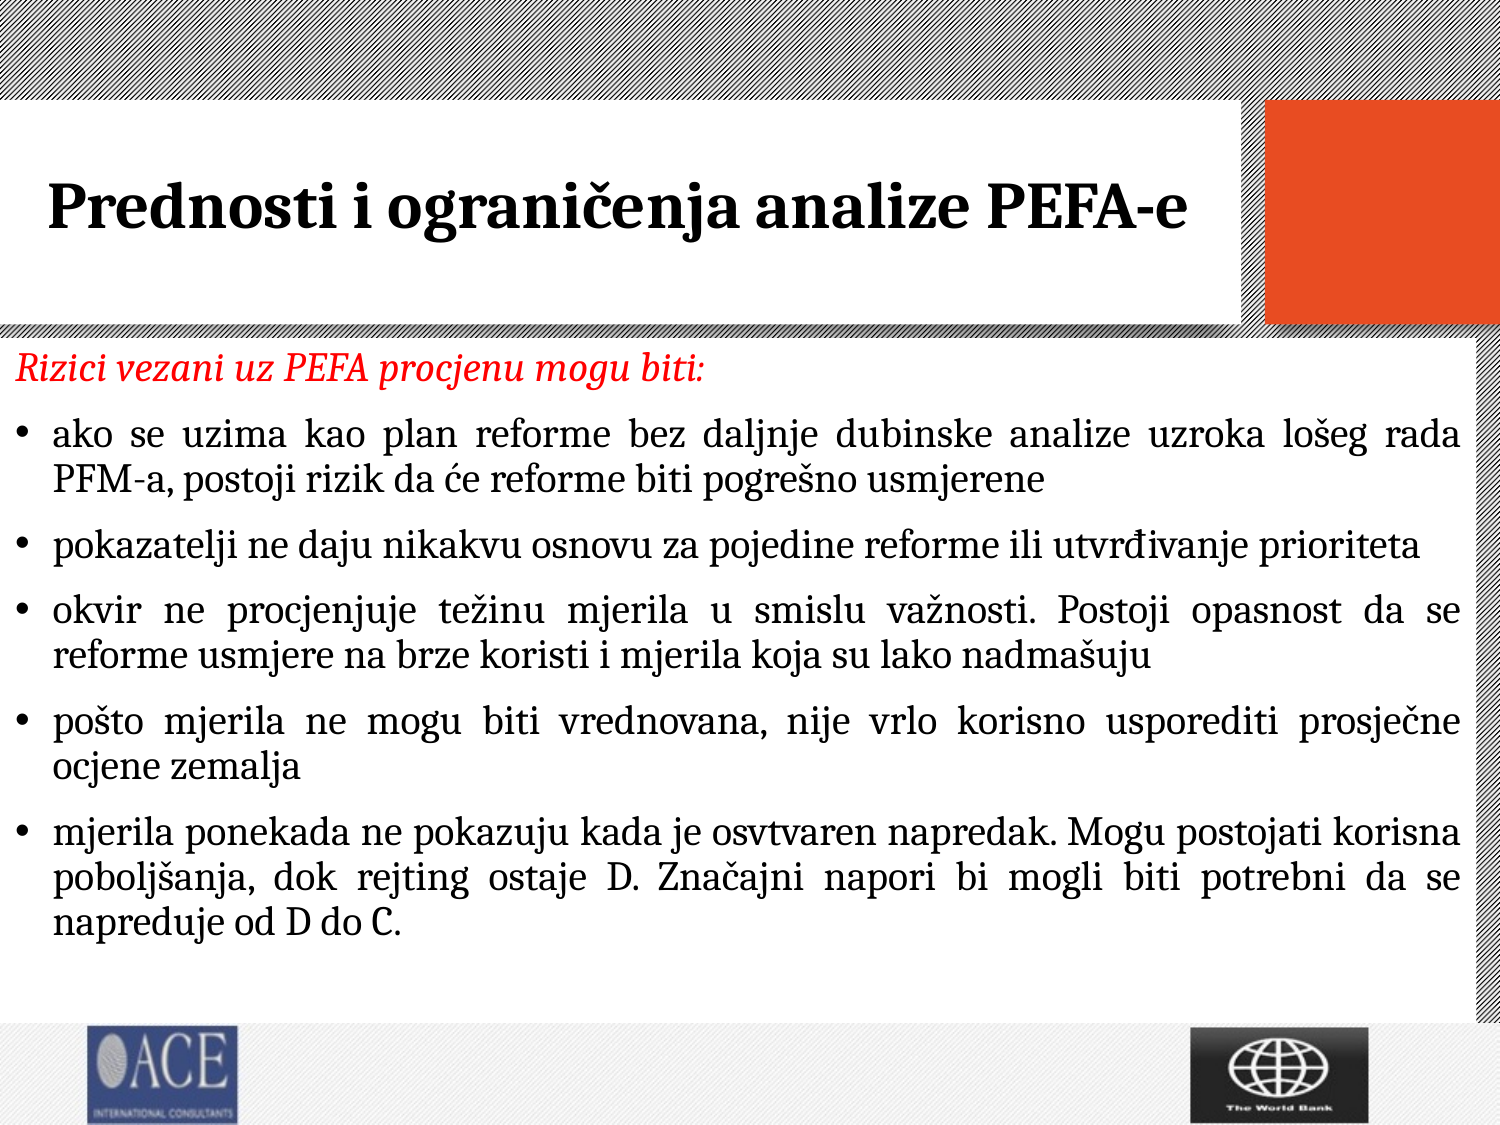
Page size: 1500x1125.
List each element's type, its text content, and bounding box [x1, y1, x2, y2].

list Rizici vezani uz PEFA procjenu mogu biti: ako se uzima kao plan reforme bez daljnje dubinske analize uzroka lošeg rada PFM-a, postoji rizik da će reforme biti pogrešno usmjerene pokazatelji ne daju nikakvu osnovu za pojedine reforme ili utvrđivanje prioriteta okvir ne procjenjuje težinu mjerila u smislu važnosti. Postoji opasnost da se reforme usmjere na brze koristi i mjerila koja su lako nadmašuju pošto mjerila ne mogu biti vrednovana, nije vrlo korisno usporediti prosječne ocjene zemalja mjerila ponekada ne pokazuju kada je osvtvaren napredak. Mogu postojati korisna poboljšanja, dok rejting ostaje D. Značajni napori bi mogli biti potrebni da se napreduje od D do C. [0, 337, 1477, 1023]
picture [0, 314, 1500, 1125]
title Prednosti i ograničenja analize PEFA-e [31, 101, 1415, 314]
picture [0, 0, 1500, 101]
